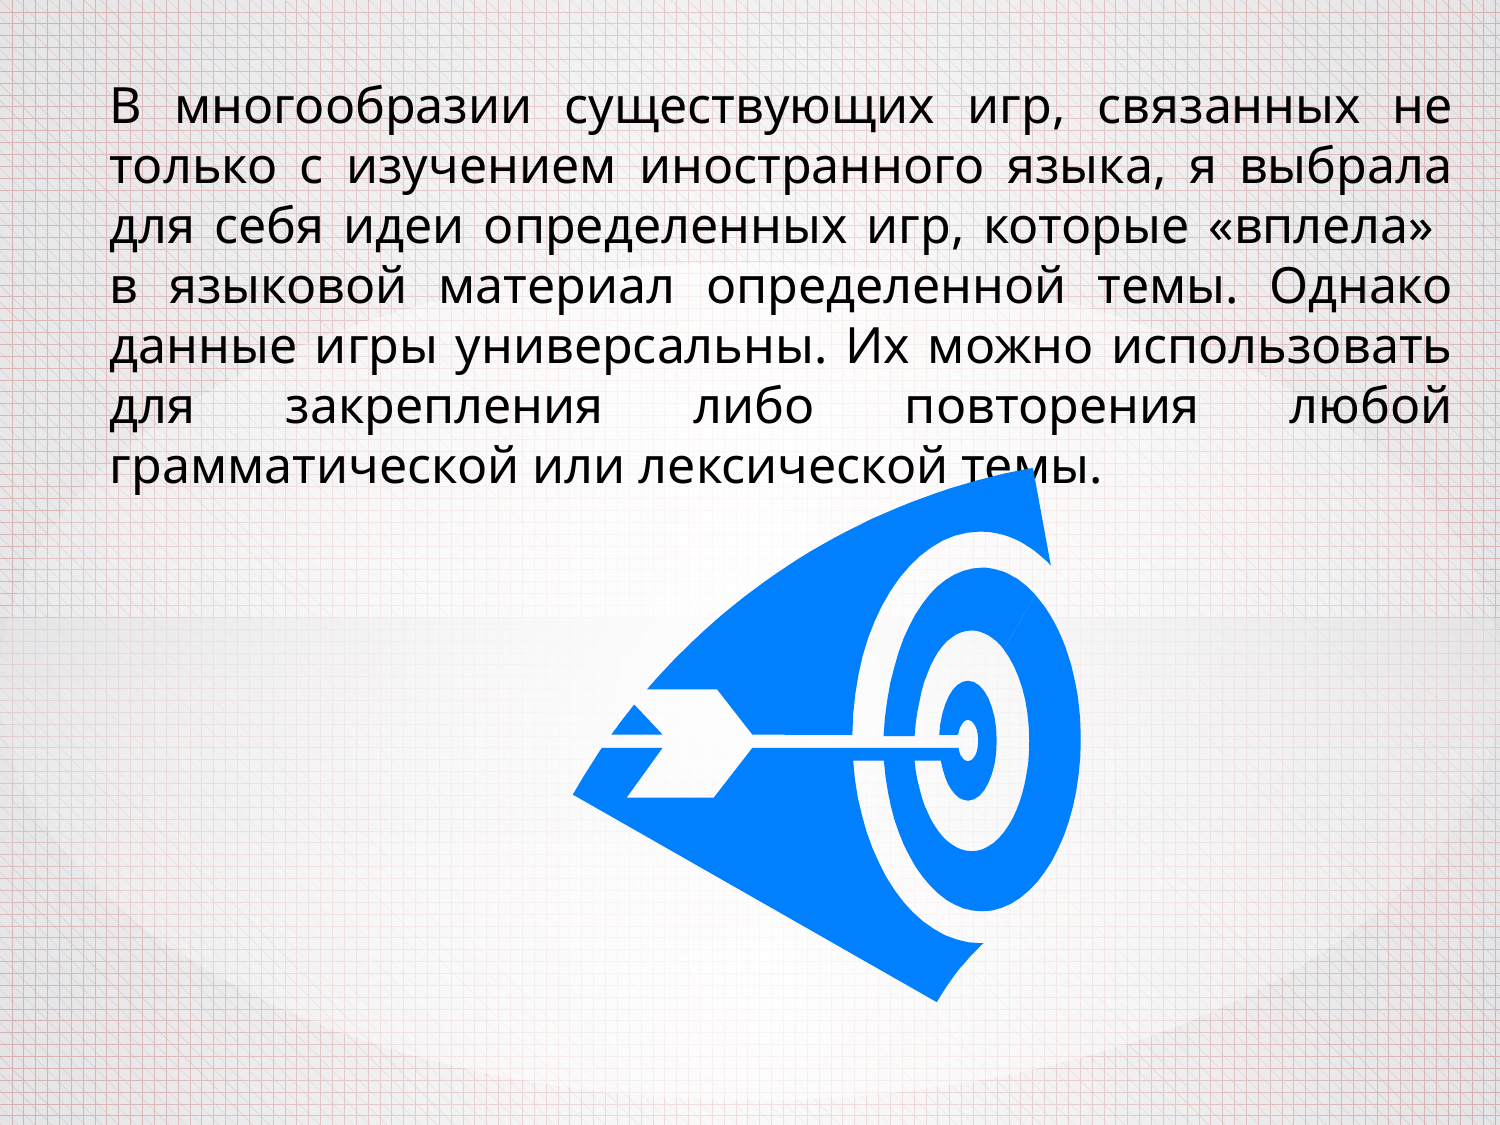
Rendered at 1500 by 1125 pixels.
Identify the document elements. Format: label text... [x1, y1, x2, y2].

text_box В многообразии существующих игр, связанных не только с изучением иностранного языка, я выбрала для себя идеи определенных игр, которые «вплела» в языковой материал определенной темы. Однако данные игры универсальны. Их можно использовать для закрепления либо повторения любой грамматической или лексической темы. [95, 66, 1468, 502]
picture [572, 467, 1081, 1003]
